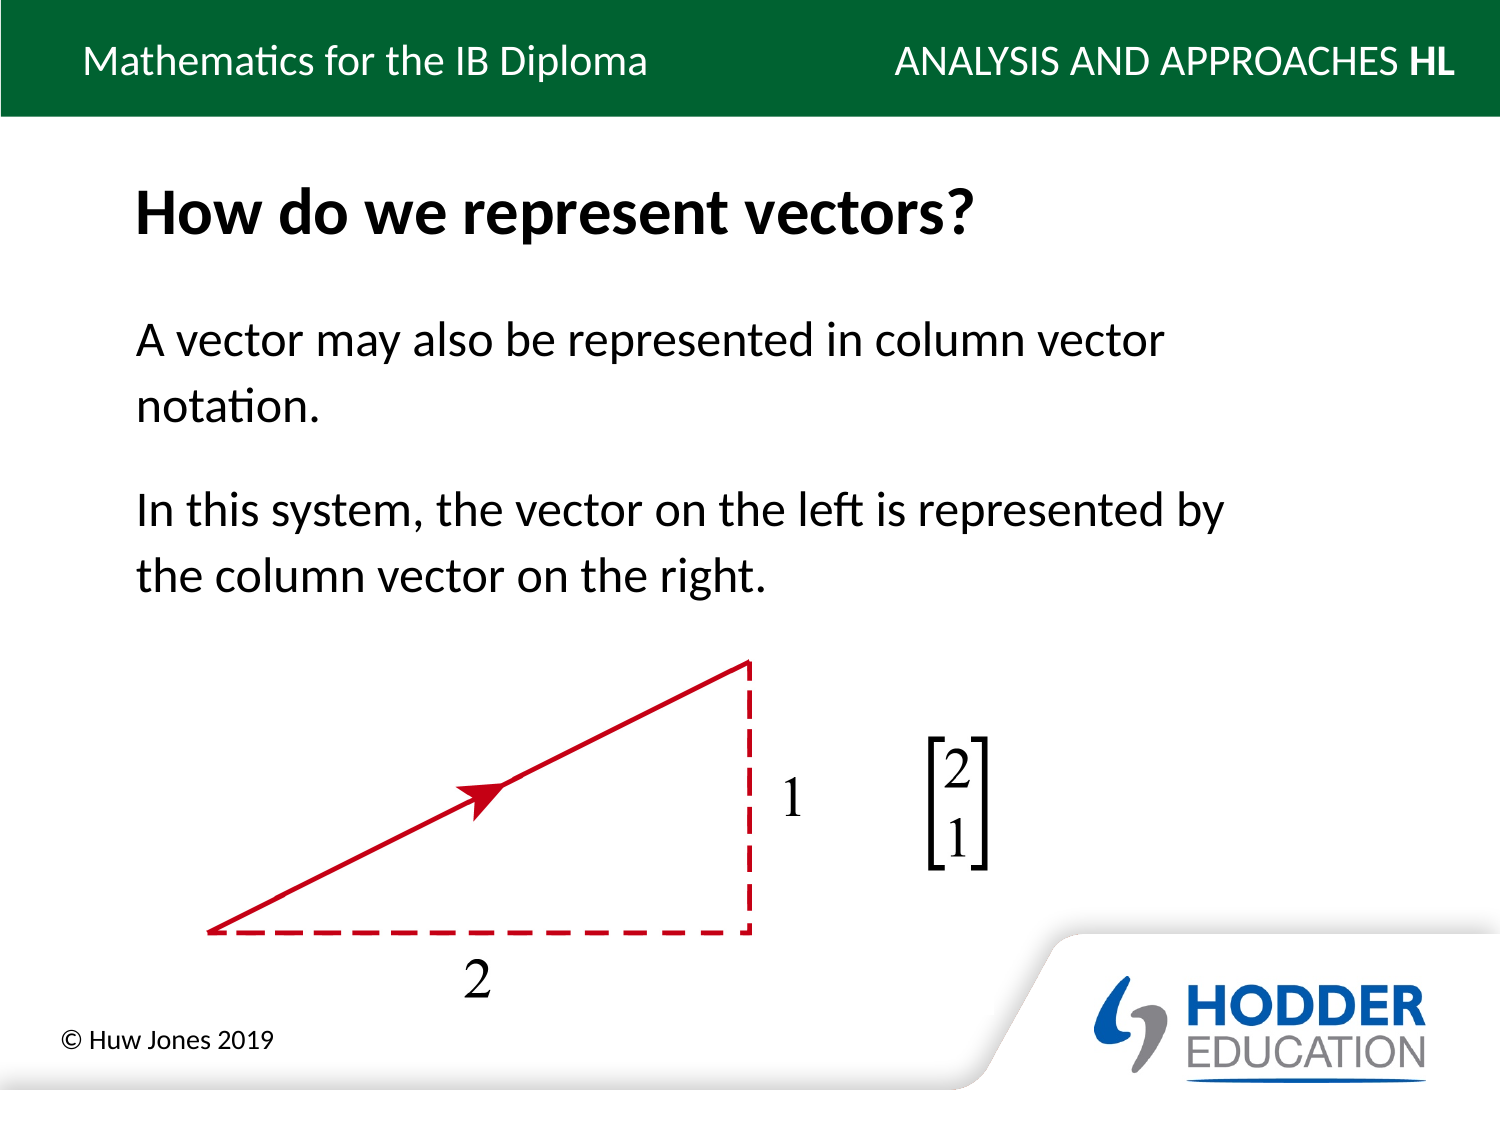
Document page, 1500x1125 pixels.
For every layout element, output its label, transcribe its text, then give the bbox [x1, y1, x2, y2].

text_box How do we represent vectors? [135, 168, 1094, 249]
text_box A vector may also be represented in column vector notation. In this system, the vector on the left is represented by the column vector on the right. [135, 300, 1293, 603]
text_box Mathematics for the IB Diploma ANALYSIS AND APPROACHES HL [0, 0, 1500, 118]
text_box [0, 898, 1500, 1125]
picture [206, 659, 994, 1015]
